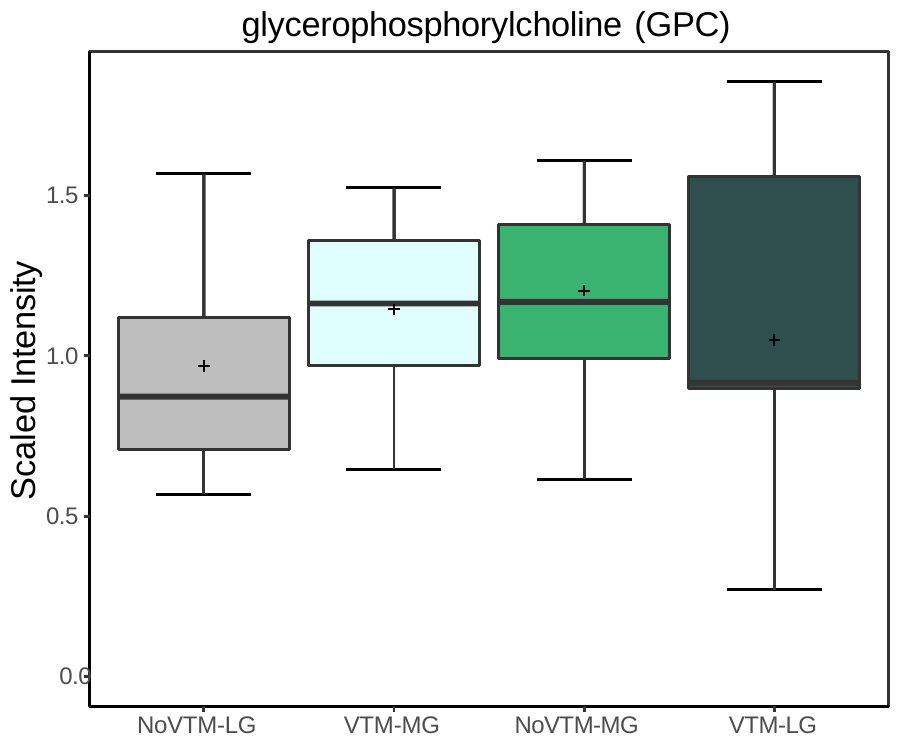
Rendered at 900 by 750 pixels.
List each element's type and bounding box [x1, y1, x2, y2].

text_box [1, 256, 82, 530]
text_box [239, 0, 739, 44]
footer [57, 661, 95, 750]
slide_number [134, 713, 313, 750]
text_box [83, 50, 891, 738]
text_box [44, 177, 82, 209]
